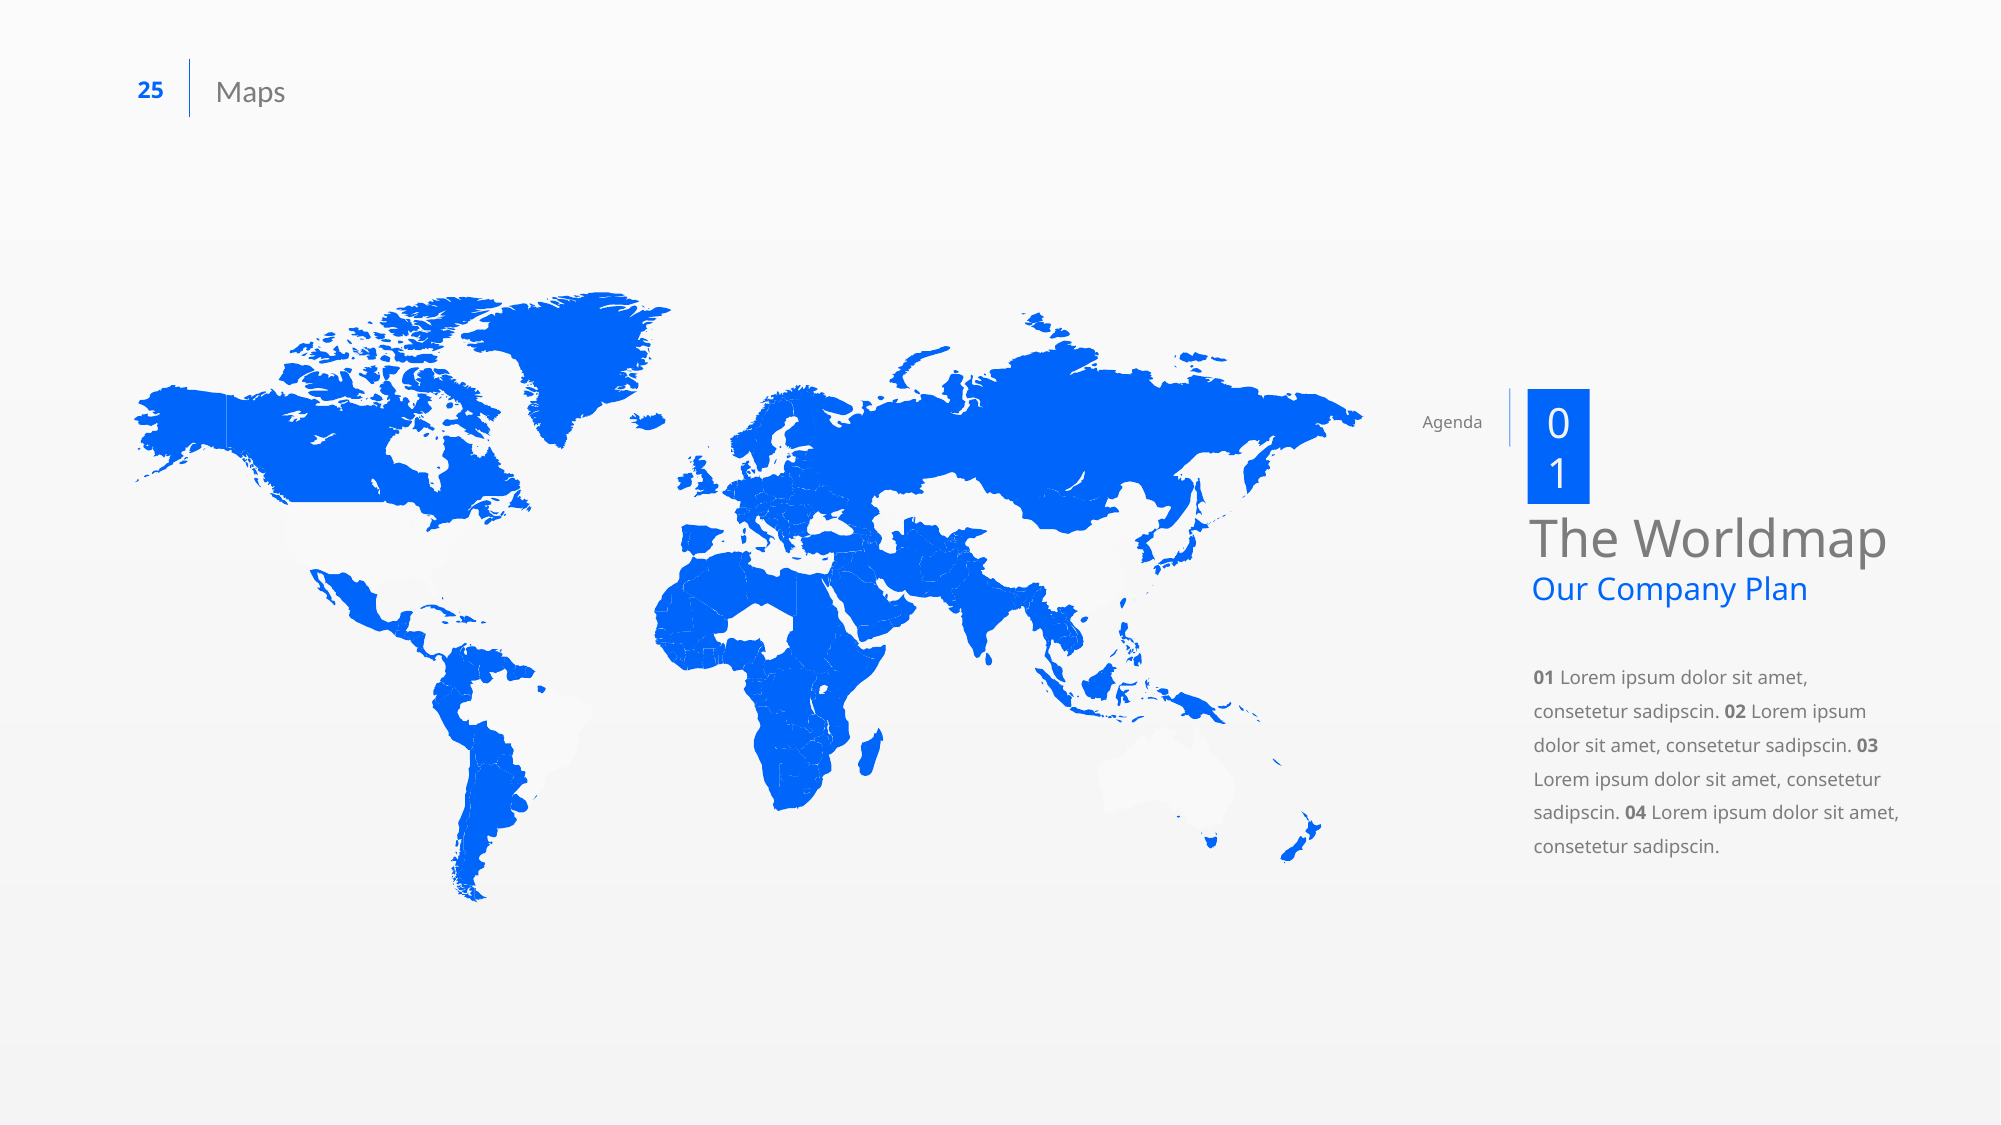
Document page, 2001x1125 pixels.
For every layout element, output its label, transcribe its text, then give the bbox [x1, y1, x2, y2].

text_box 01 Lorem ipsum dolor sit amet, consetetur sadipscin. 02 Lorem ipsum dolor sit amet, consetetur sadipscin. 03 Lorem ipsum dolor sit amet, consetetur sadipscin. 04 Lorem ipsum dolor sit amet, consetetur sadipscin. [1518, 647, 1919, 899]
text_box The Worldmap [1514, 498, 2000, 576]
text_box Agenda [1367, 404, 1498, 440]
text_box 01 [1527, 389, 1590, 504]
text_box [131, 292, 1365, 903]
text_box Our Company Plan [1516, 562, 2000, 615]
text_box Maps [200, 63, 499, 116]
